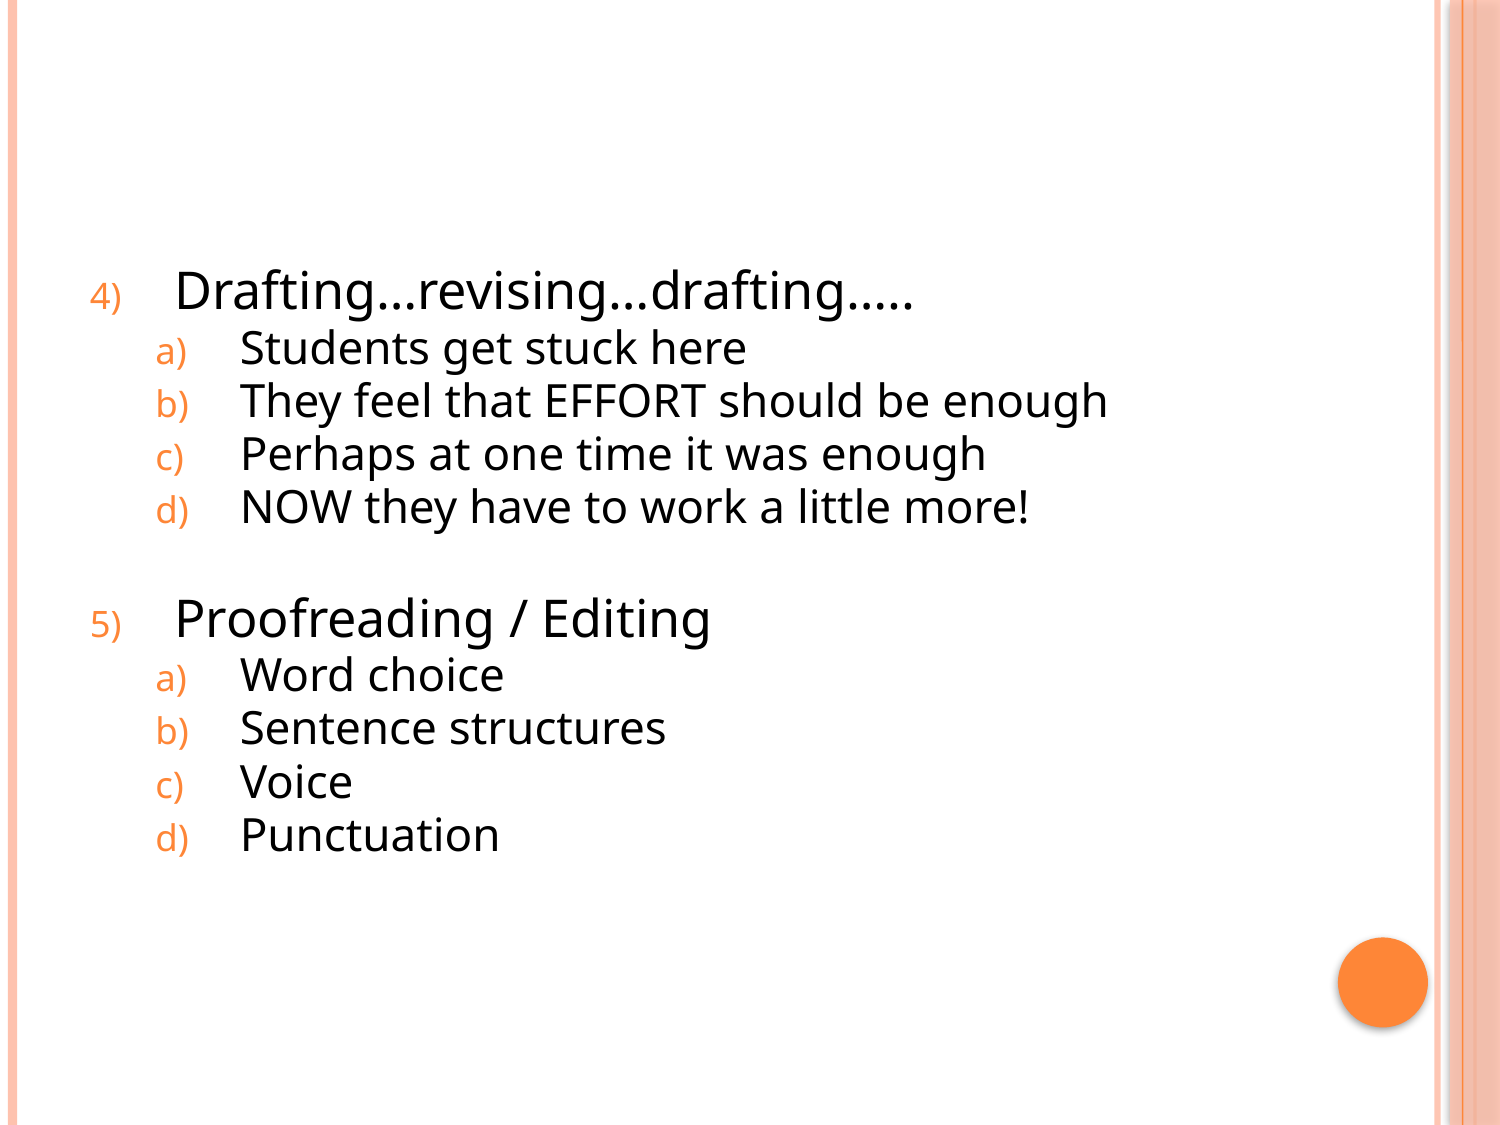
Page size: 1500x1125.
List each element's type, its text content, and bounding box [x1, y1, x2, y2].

list Drafting…revising…drafting….. Students get stuck here They feel that EFFORT should be enough Perhaps at one time it was enough NOW they have to work a little more! Proofreading / Editing Word choice Sentence structures Voice Punctuation [75, 262, 1300, 1062]
